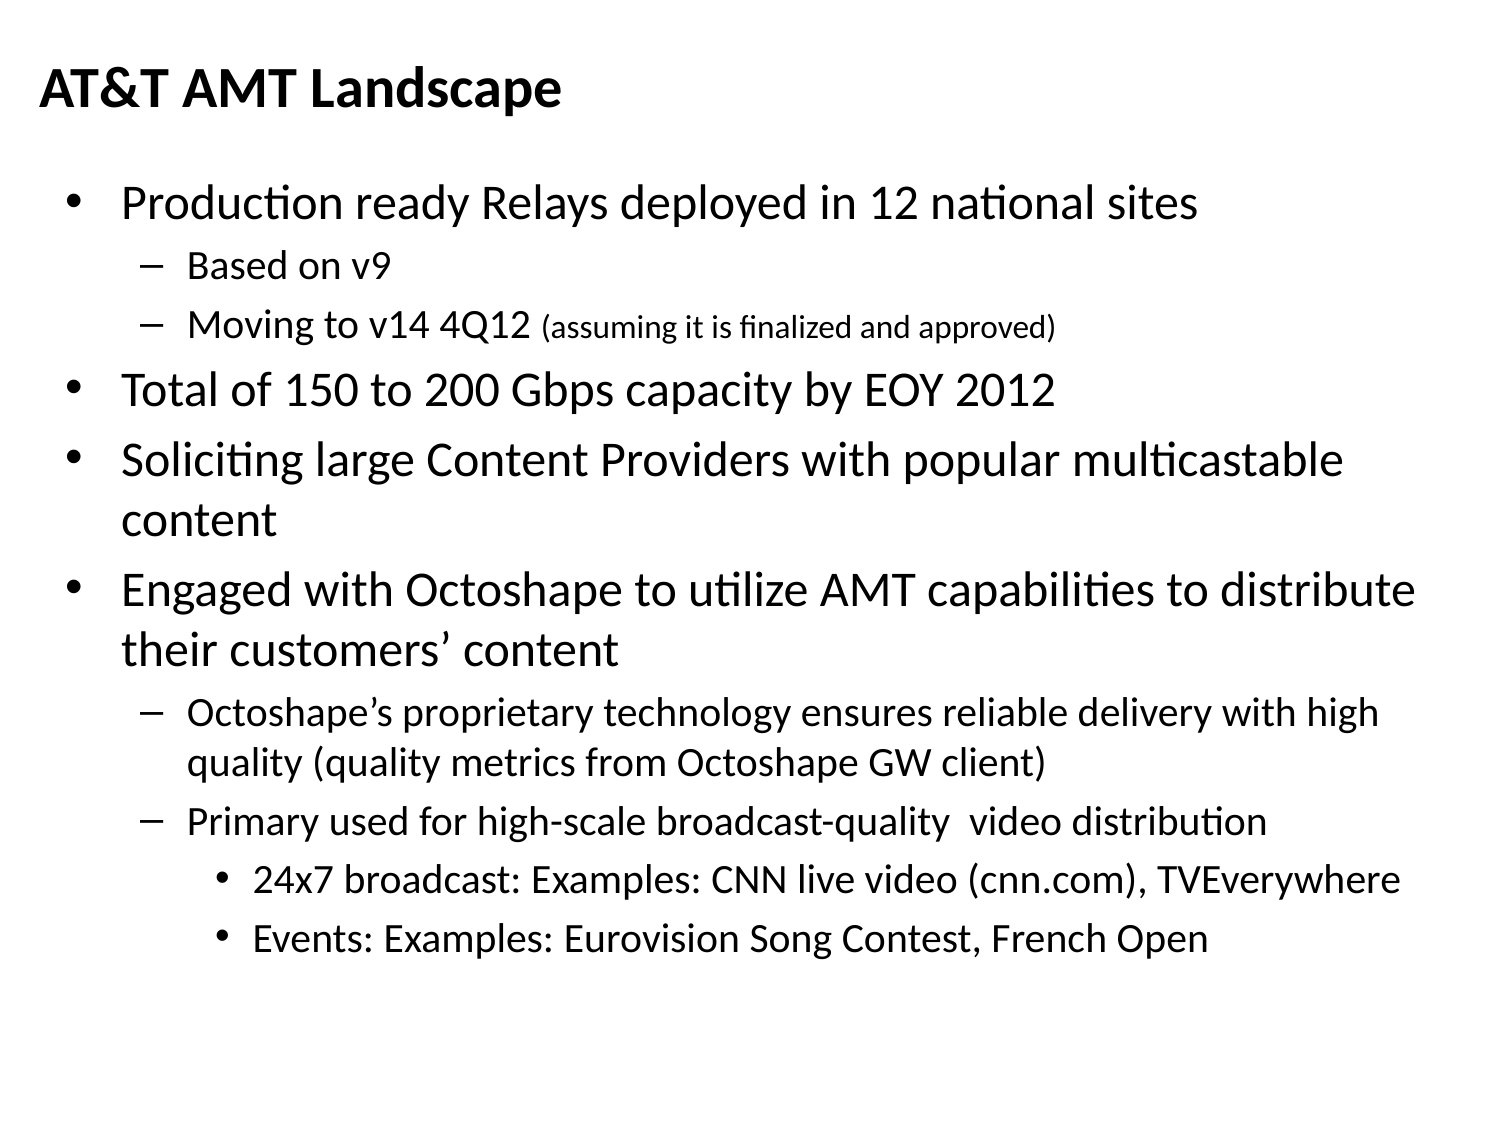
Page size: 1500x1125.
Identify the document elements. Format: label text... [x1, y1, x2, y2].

title AT&T AMT Landscape [24, 24, 1375, 143]
list Production ready Relays deployed in 12 national sites Based on v9 Moving to v14 4Q12 (assuming it is finalized and approved) Total of 150 to 200 Gbps capacity by EOY 2012 Soliciting large Content Providers with popular multicastable content Engaged with Octoshape to utilize AMT capabilities to distribute their customers’ content Octoshape’s proprietary technology ensures reliable delivery with high quality (quality metrics from Octoshape GW client) Primary used for high-scale broadcast-quality video distribution 24x7 broadcast: Examples: CNN live video (cnn.com), TVEverywhere Events: Examples: Eurovision Song Contest, French Open [50, 162, 1438, 1038]
